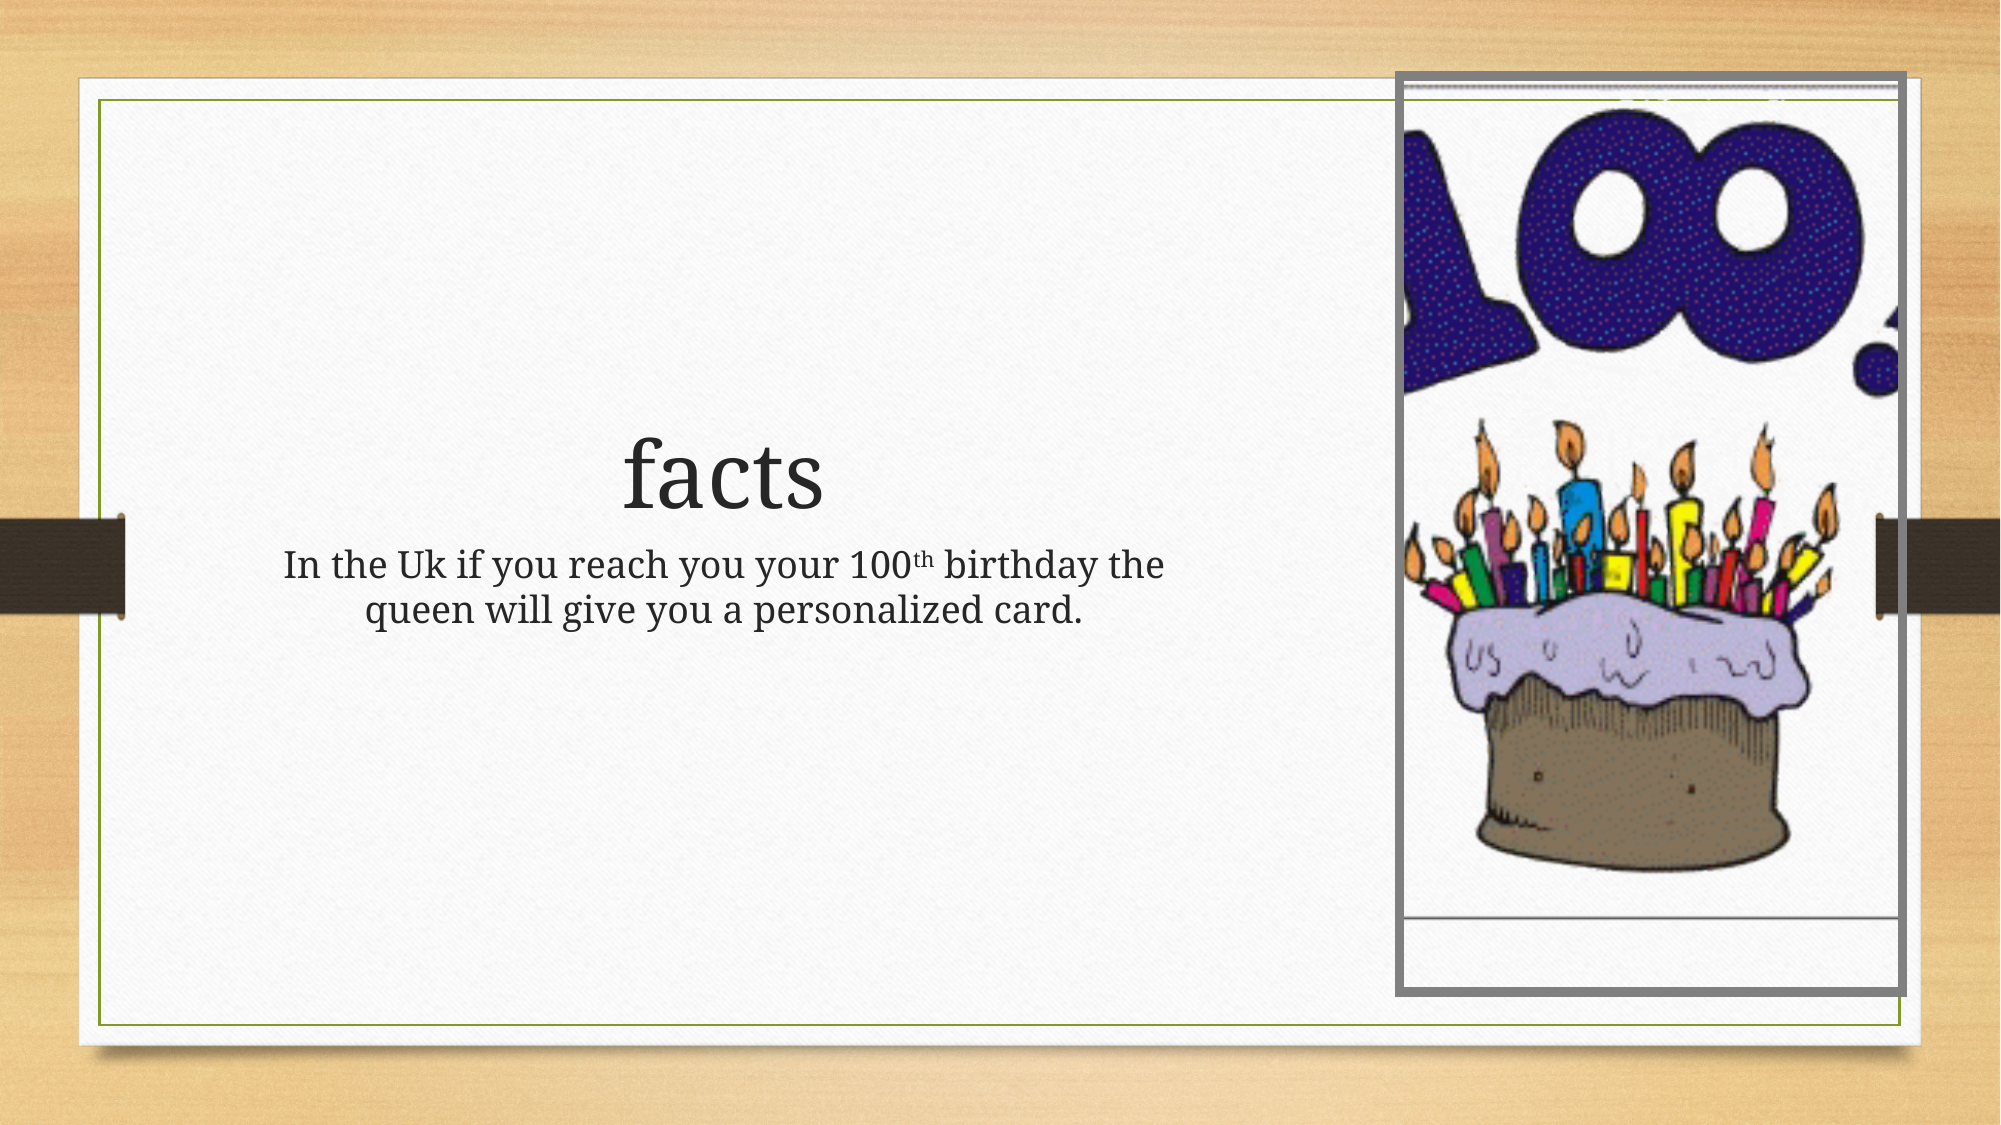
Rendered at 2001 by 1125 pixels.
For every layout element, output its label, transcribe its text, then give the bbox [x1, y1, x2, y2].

title facts [212, 309, 1237, 534]
list In the Uk if you reach you your 100th birthday the queen will give you a personalized card. [212, 534, 1237, 834]
picture [0, 0, 2001, 1125]
